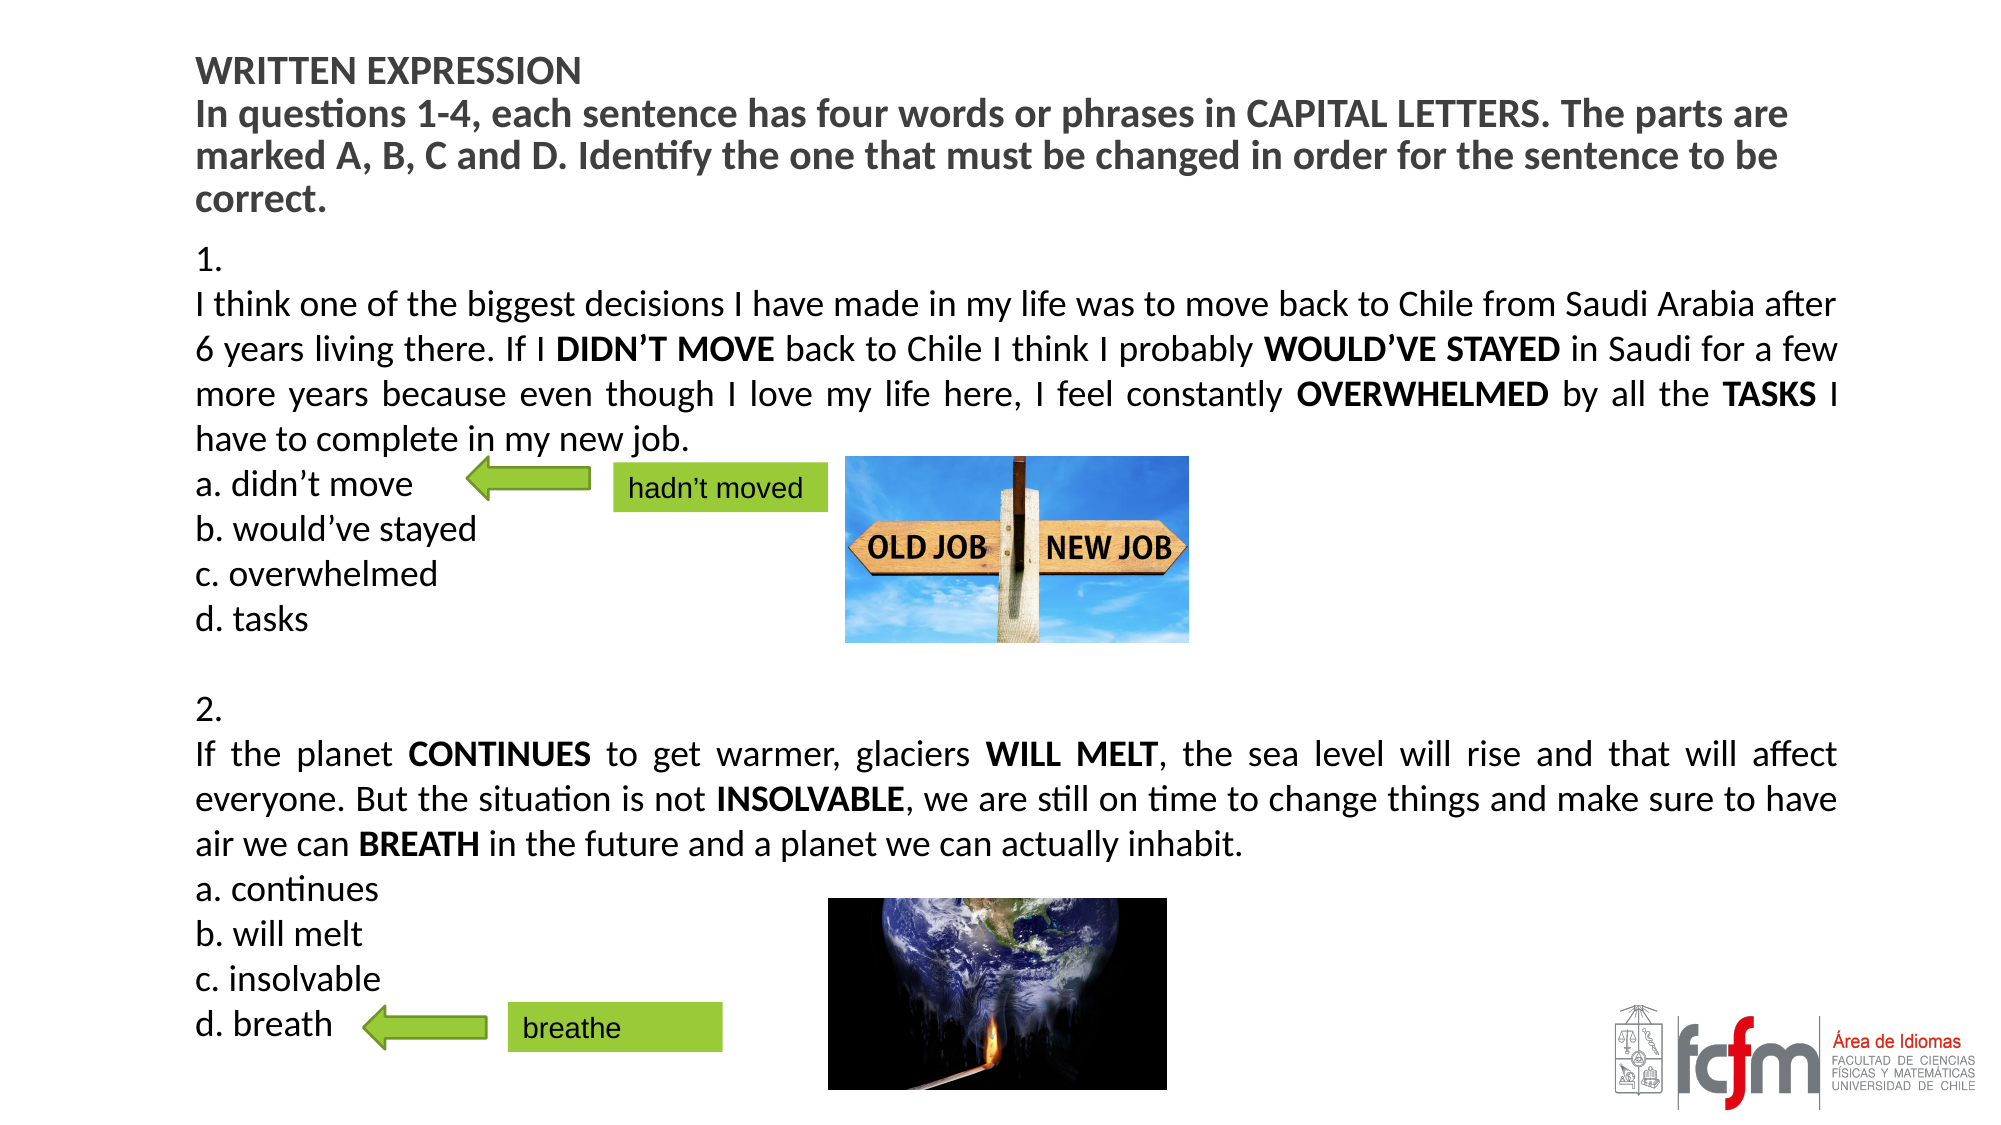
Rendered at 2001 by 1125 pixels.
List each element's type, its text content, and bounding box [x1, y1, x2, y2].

text_box 1. I think one of the biggest decisions I have made in my life was to move back to Chile from Saudi Arabia after 6 years living there. If I DIDN’T MOVE back to Chile I think I probably WOULD’VE STAYED in Saudi for a few more years because even though I love my life here, I feel constantly OVERWHELMED by all the TASKS I have to complete in my new job. a. didn’t move b. would’ve stayed c. overwhelmed d. tasks 2. If the planet CONTINUES to get warmer, glaciers WILL MELT, the sea level will rise and that will affect everyone. But the situation is not INSOLVABLE, we are still on time to change things and make sure to have air we can BREATH in the future and a planet we can actually inhabit. a. continues b. will melt c. insolvable d. breath [180, 226, 1854, 1125]
text_box [363, 1005, 487, 1050]
text_box [466, 456, 590, 501]
picture [1600, 1005, 1988, 1112]
title WRITTEN EXPRESSION In questions 1-4, each sentence has four words or phrases in CAPITAL LETTERS. The parts are marked A, B, C and D. Identify the one that must be changed in order for the sentence to be correct. [180, 161, 1935, 279]
picture [845, 456, 1189, 644]
text_box breathe [507, 1002, 723, 1052]
picture [827, 898, 1167, 1090]
text_box hadn’t moved [613, 462, 828, 513]
